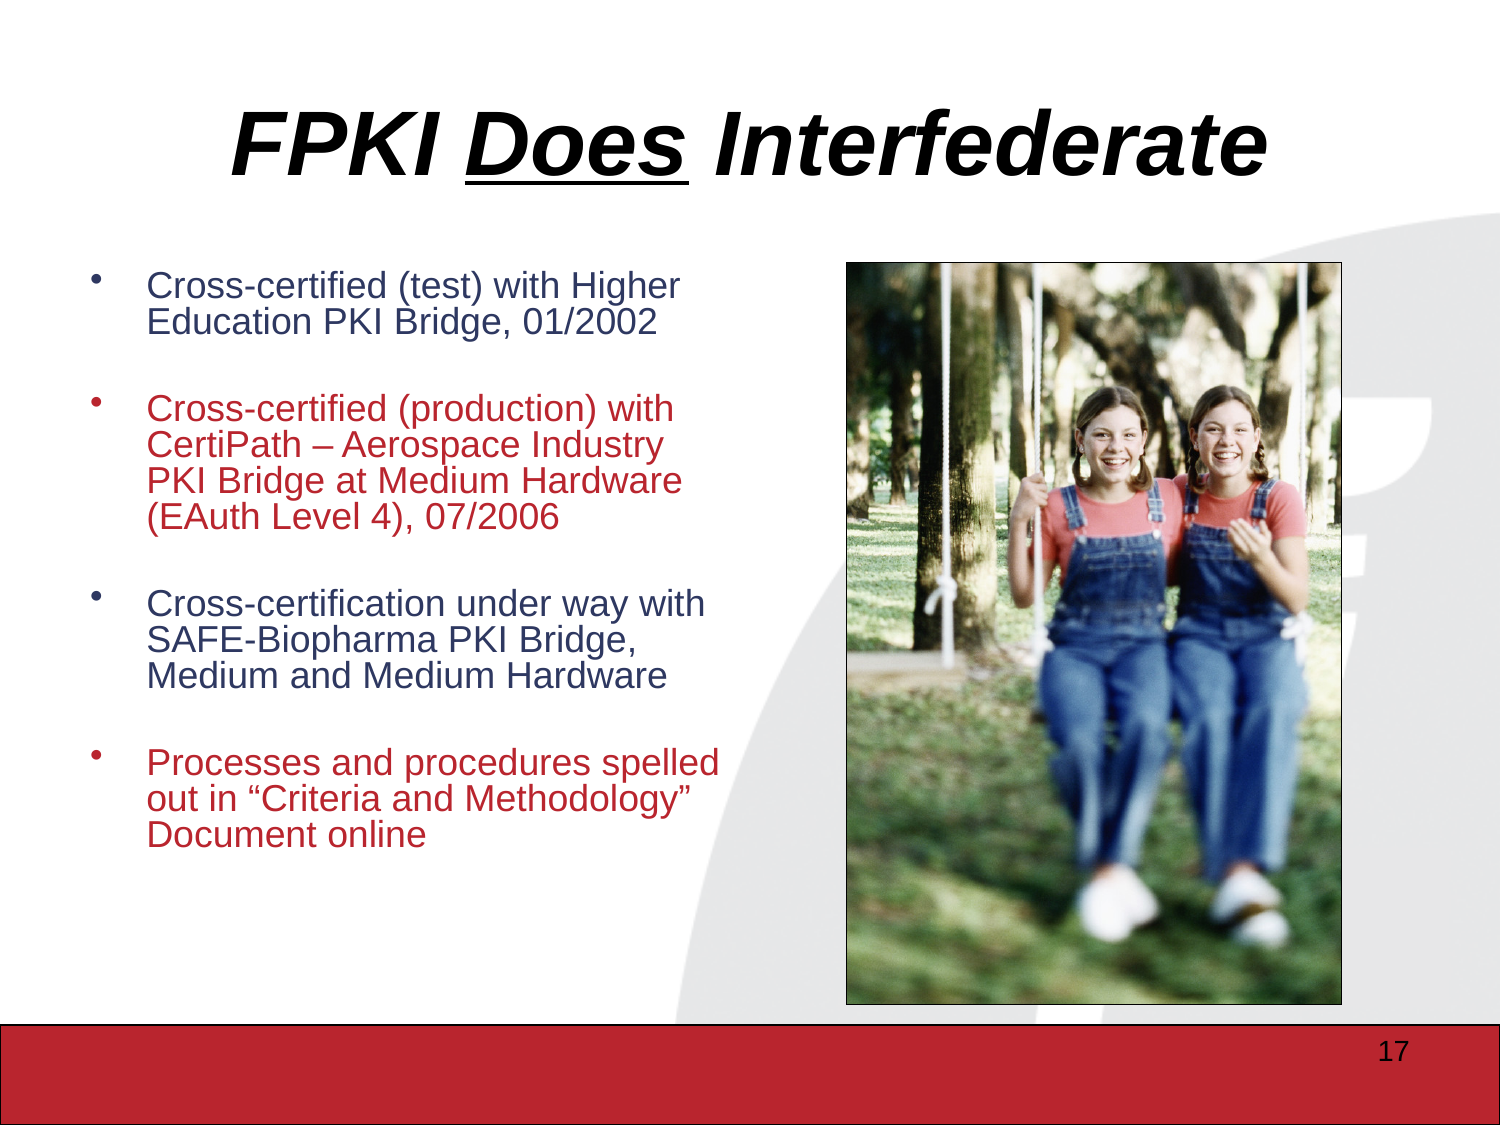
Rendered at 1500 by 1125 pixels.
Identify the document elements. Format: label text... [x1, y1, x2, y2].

title FPKI Does Interfederate [75, 45, 1425, 233]
picture [675, 212, 1500, 1024]
slide_number 17 [1074, 1024, 1425, 1103]
list Cross-certified (test) with Higher Education PKI Bridge, 01/2002 Cross-certified (production) with CertiPath – Aerospace Industry PKI Bridge at Medium Hardware (EAuth Level 4), 07/2006 Cross-certification under way with SAFE-Biopharma PKI Bridge, Medium and Medium Hardware Processes and procedures spelled out in “Criteria and Methodology” Document online [75, 262, 738, 1005]
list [845, 262, 1342, 1006]
